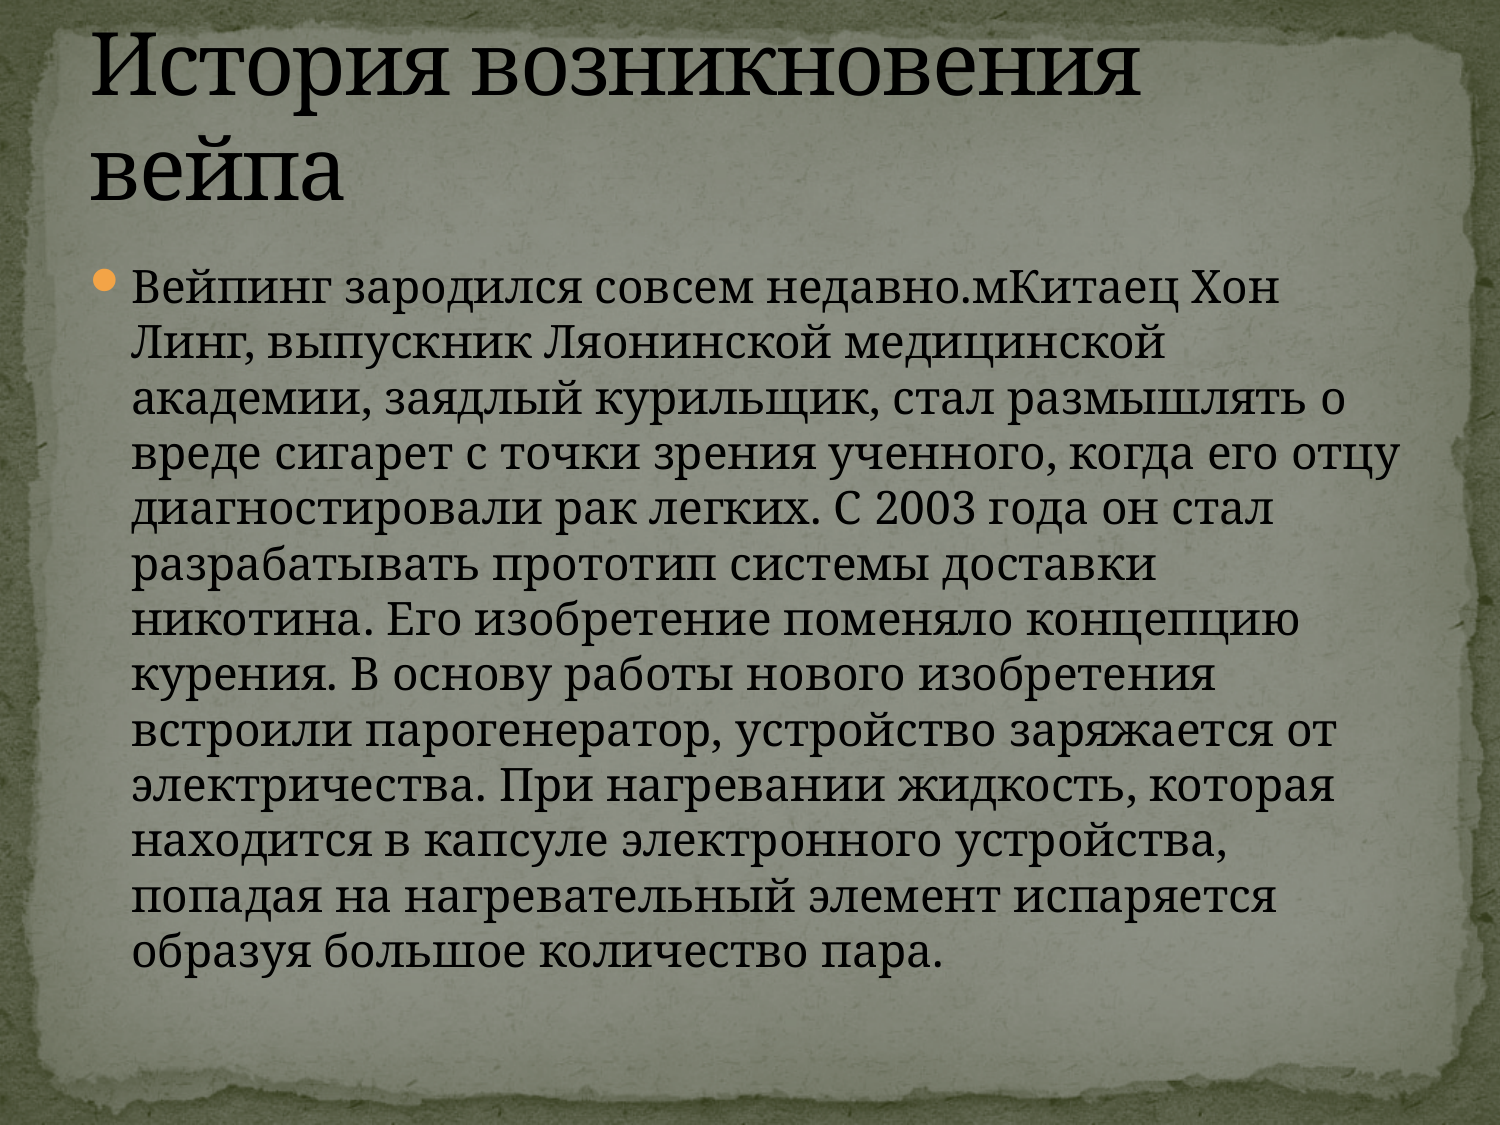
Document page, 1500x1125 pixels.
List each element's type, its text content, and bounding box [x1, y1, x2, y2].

list Вейпинг зародился совсем недавно.мКитаец Хон Линг, выпускник Ляонинской медицинской академии, заядлый курильщик, стал размышлять о вреде сигарет с точки зрения ученного, когда его отцу диагностировали рак легких. С 2003 года он стал разрабатывать прототип системы доставки никотина. Его изобретение поменяло концепцию курения. В основу работы нового изобретения встроили парогенератор, устройство заряжается от электричества. При нагревании жидкость, которая находится в капсуле электронного устройства, попадая на нагревательный элемент испаряется образуя большое количество пара. [75, 249, 1425, 1000]
title История возникновения вейпа [74, 24, 1425, 225]
